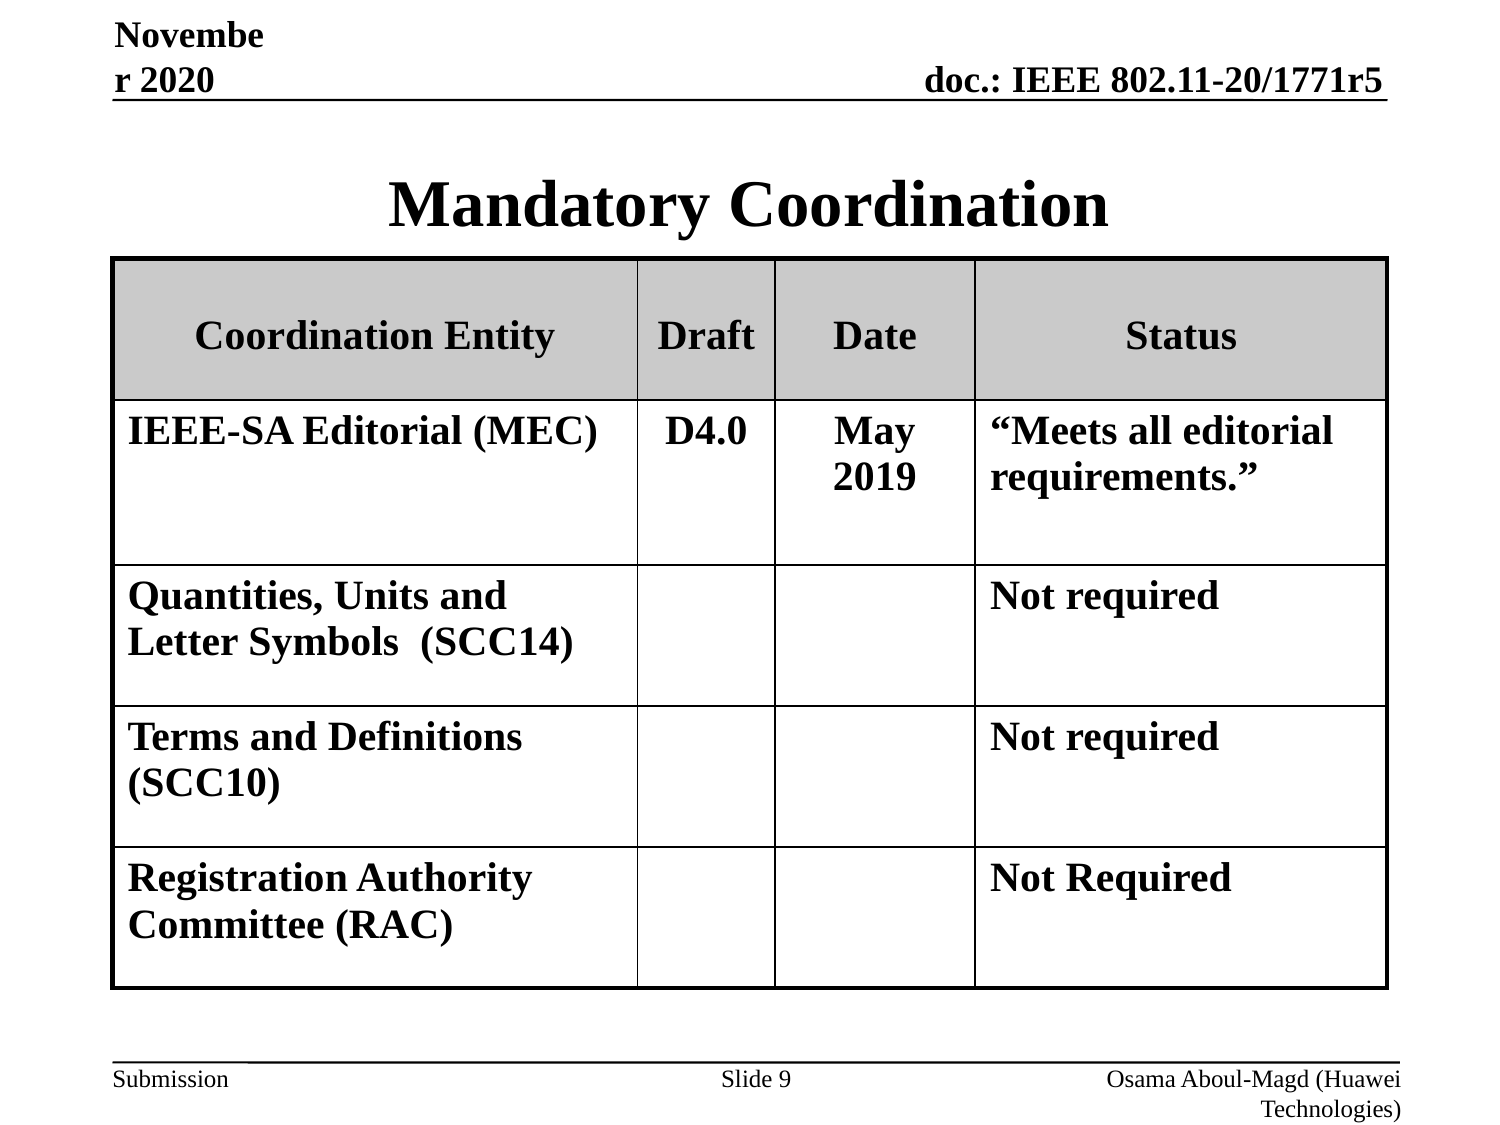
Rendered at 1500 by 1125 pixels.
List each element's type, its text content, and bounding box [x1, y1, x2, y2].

table_cell Registration Authority Committee (RAC) [115, 848, 637, 986]
table_cell Not required [976, 707, 1385, 846]
table_cell D4.0 [638, 401, 774, 564]
table_cell IEEE-SA Editorial (MEC) [115, 401, 637, 564]
table_cell Not Required [976, 848, 1385, 986]
slide_number Slide 9 [712, 1061, 800, 1093]
table_cell [638, 707, 774, 846]
title Mandatory Coordination [112, 112, 1388, 256]
table_cell [776, 566, 974, 705]
table_cell [776, 707, 974, 846]
table_header Status [976, 261, 1385, 399]
table_cell [638, 566, 774, 705]
table_header Date [776, 261, 974, 399]
footer Osama Aboul-Magd (Huawei Technologies) [1092, 1061, 1402, 1093]
table_cell May 2019 [776, 401, 974, 564]
table_header Coordination Entity [115, 261, 637, 399]
table_cell Terms and Definitions (SCC10) [115, 707, 637, 846]
table_header Draft [638, 261, 774, 399]
table_cell “Meets all editorial requirements.” [976, 401, 1385, 564]
table_cell Quantities, Units and Letter Symbols (SCC14) [115, 566, 637, 705]
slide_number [114, 54, 270, 101]
table_cell Not required [976, 566, 1385, 705]
table_cell [776, 848, 974, 986]
table_cell [638, 848, 774, 986]
